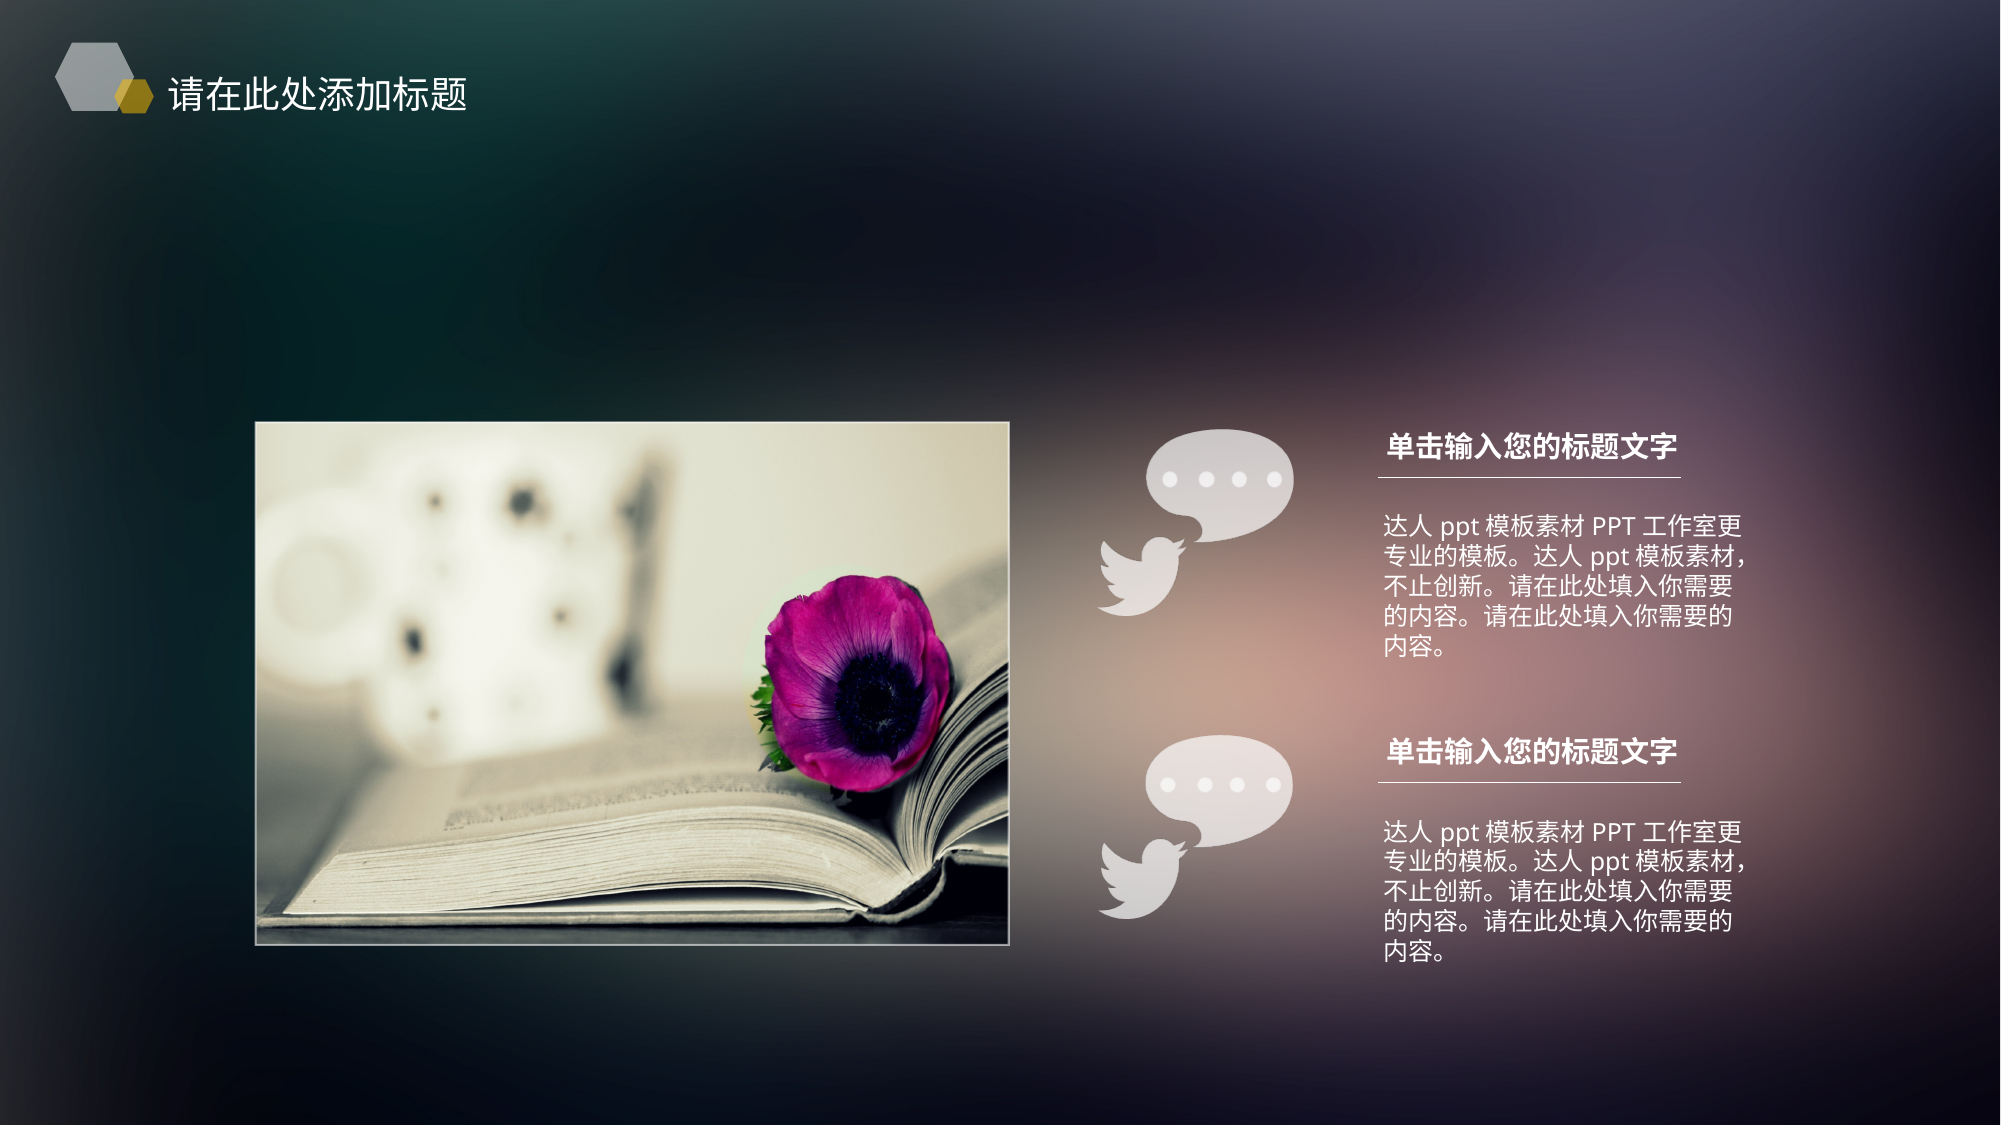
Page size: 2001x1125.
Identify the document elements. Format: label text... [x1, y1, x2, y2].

text_box 达人ppt模板素材PPT工作室更专业的模板。达人ppt模板素材，不止创新。请在此处填入你需要的内容。请在此处填入你需要的内容。 [1368, 503, 1769, 668]
text_box 请在此处添加标题 [153, 63, 483, 124]
text_box [114, 79, 153, 114]
text_box 单击输入您的标题文字 [1342, 420, 1723, 471]
text_box 达人ppt模板素材PPT工作室更专业的模板。达人ppt模板素材，不止创新。请在此处填入你需要的内容。请在此处填入你需要的内容。 [1368, 808, 1769, 973]
text_box 单击输入您的标题文字 [1342, 725, 1723, 776]
text_box [54, 42, 135, 111]
picture [0, 0, 2001, 1125]
text_box [255, 422, 1009, 945]
